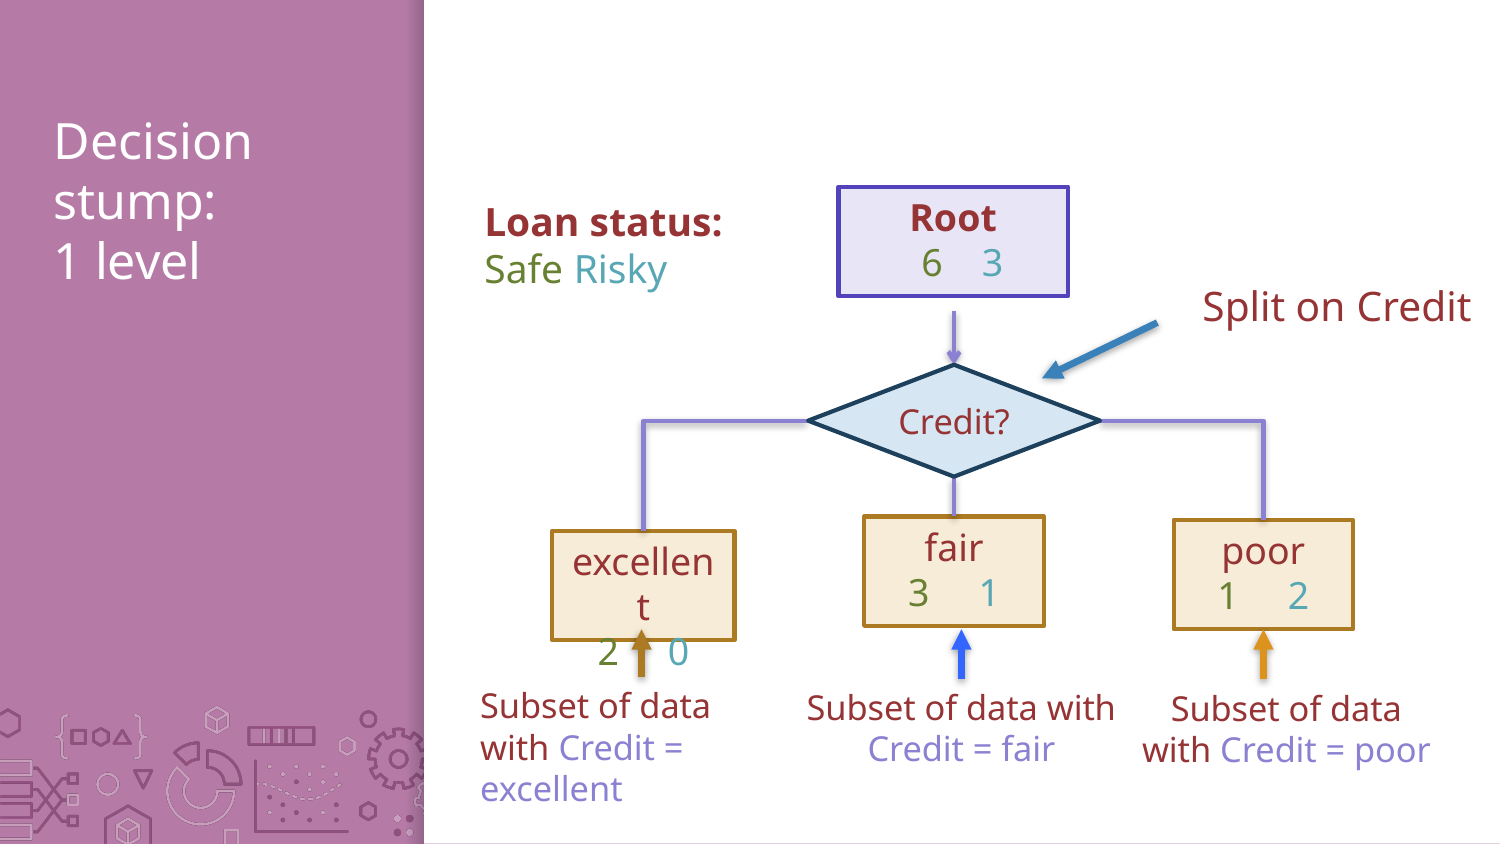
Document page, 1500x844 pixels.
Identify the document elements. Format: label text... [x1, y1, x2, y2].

title Decision stump: 1 level [38, 94, 375, 748]
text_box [1116, 629, 1456, 778]
text_box Split on Credit [1187, 273, 1500, 337]
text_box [552, 310, 1101, 627]
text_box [1105, 420, 1354, 627]
picture [0, 701, 424, 844]
text_box Loan status: Safe Risky [469, 190, 748, 299]
text_box Root 6 3 [836, 185, 1070, 298]
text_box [465, 628, 784, 776]
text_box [785, 628, 1115, 778]
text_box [1041, 322, 1158, 379]
